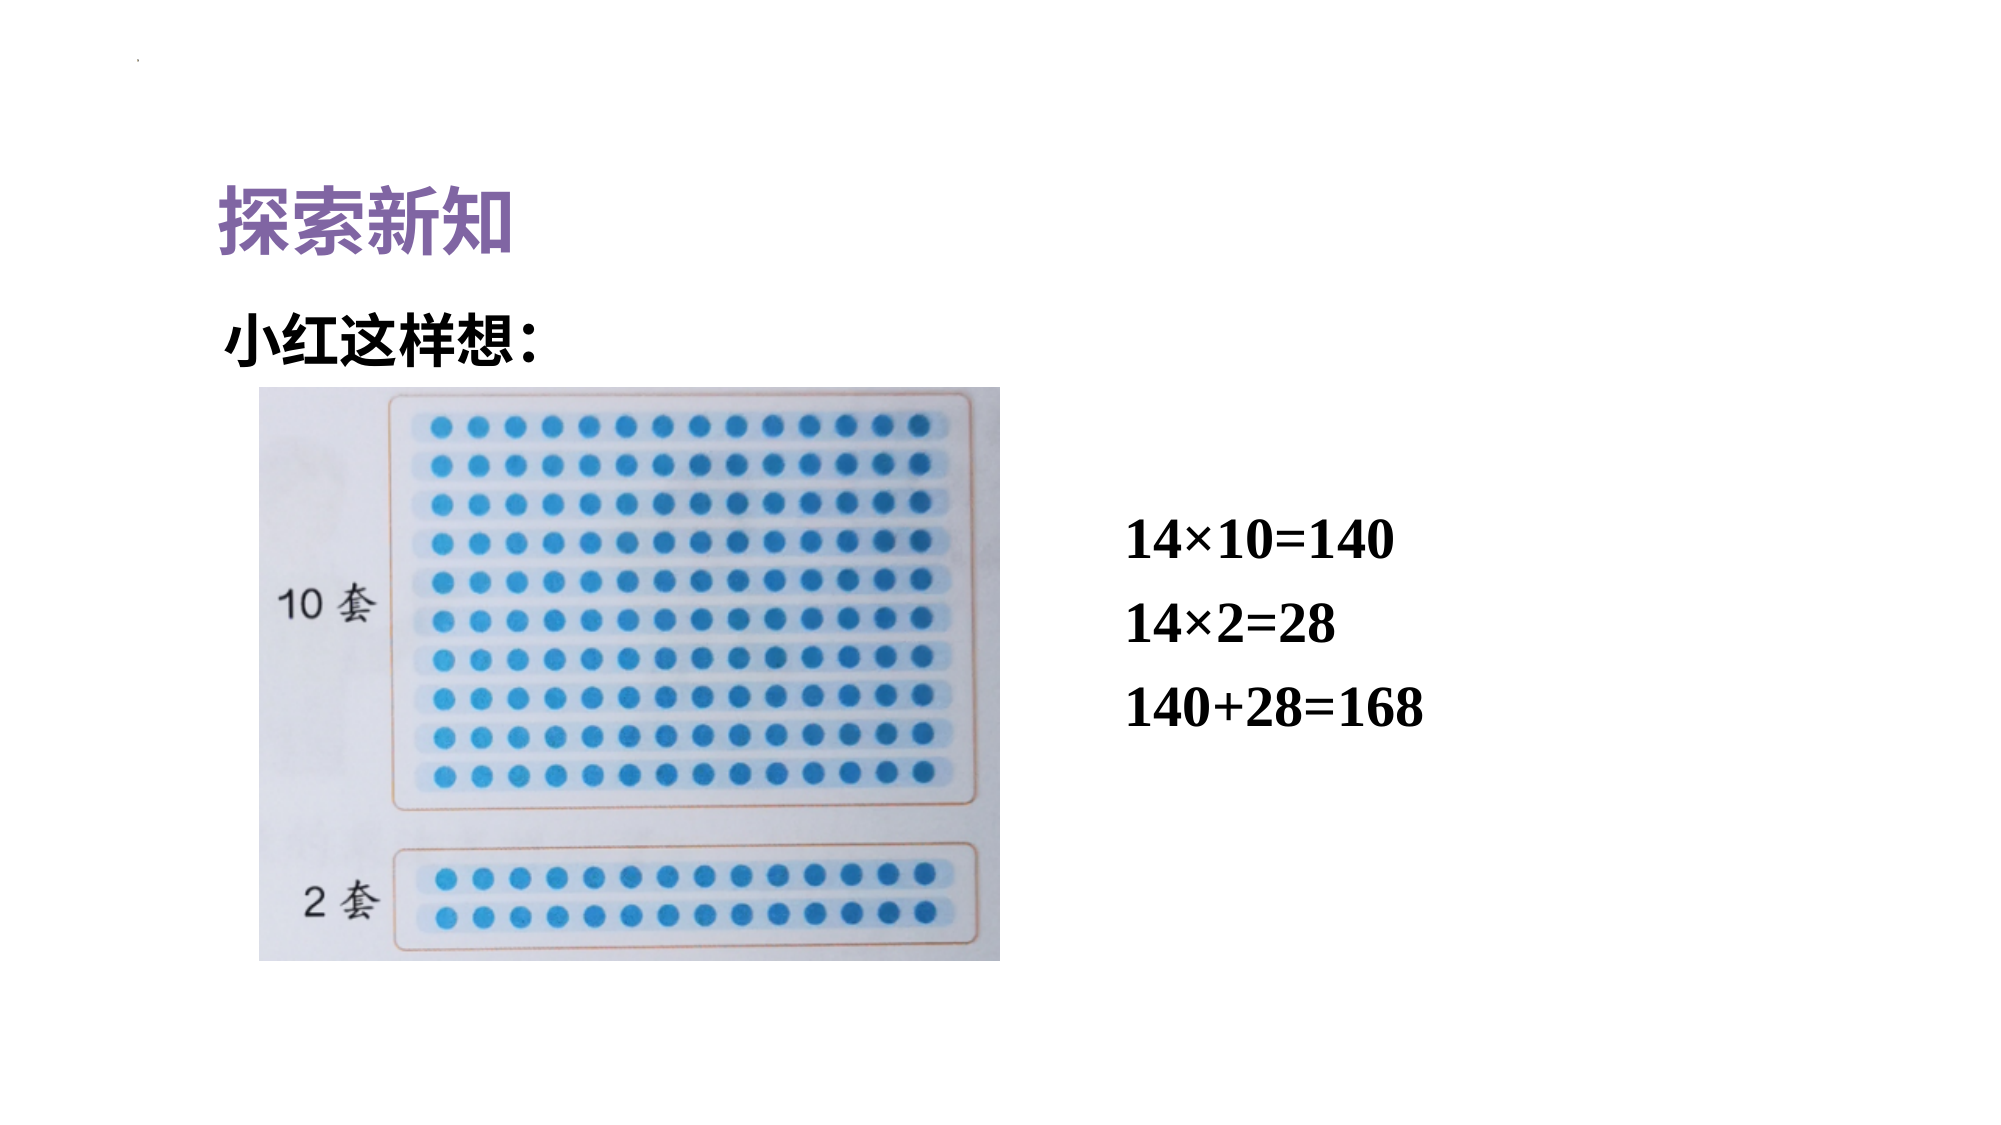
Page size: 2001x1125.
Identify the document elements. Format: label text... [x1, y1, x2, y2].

text_box 探索新知 [201, 167, 541, 272]
text_box 小红这样想： [203, 280, 1859, 385]
picture [259, 387, 1000, 961]
text_box 14×10=140 14×2=28 140+28=168 [1104, 475, 1547, 748]
